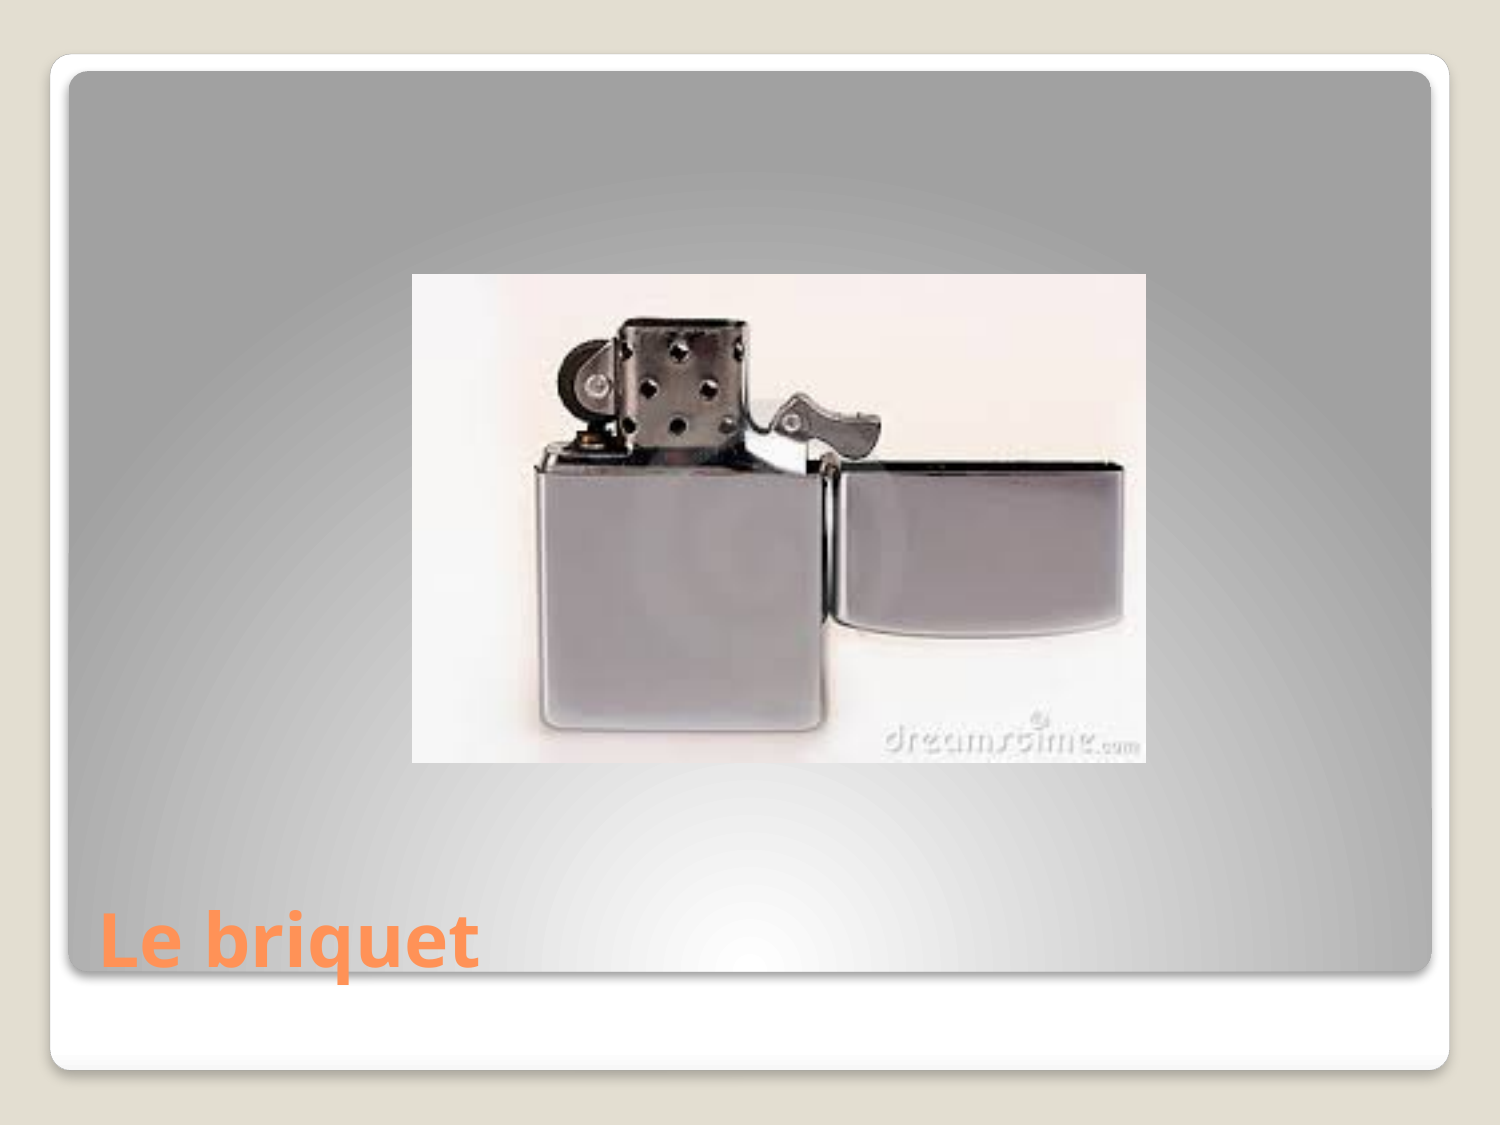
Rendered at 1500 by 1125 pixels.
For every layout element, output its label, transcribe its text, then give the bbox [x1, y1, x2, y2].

title Le briquet [82, 817, 1425, 990]
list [412, 274, 1146, 763]
